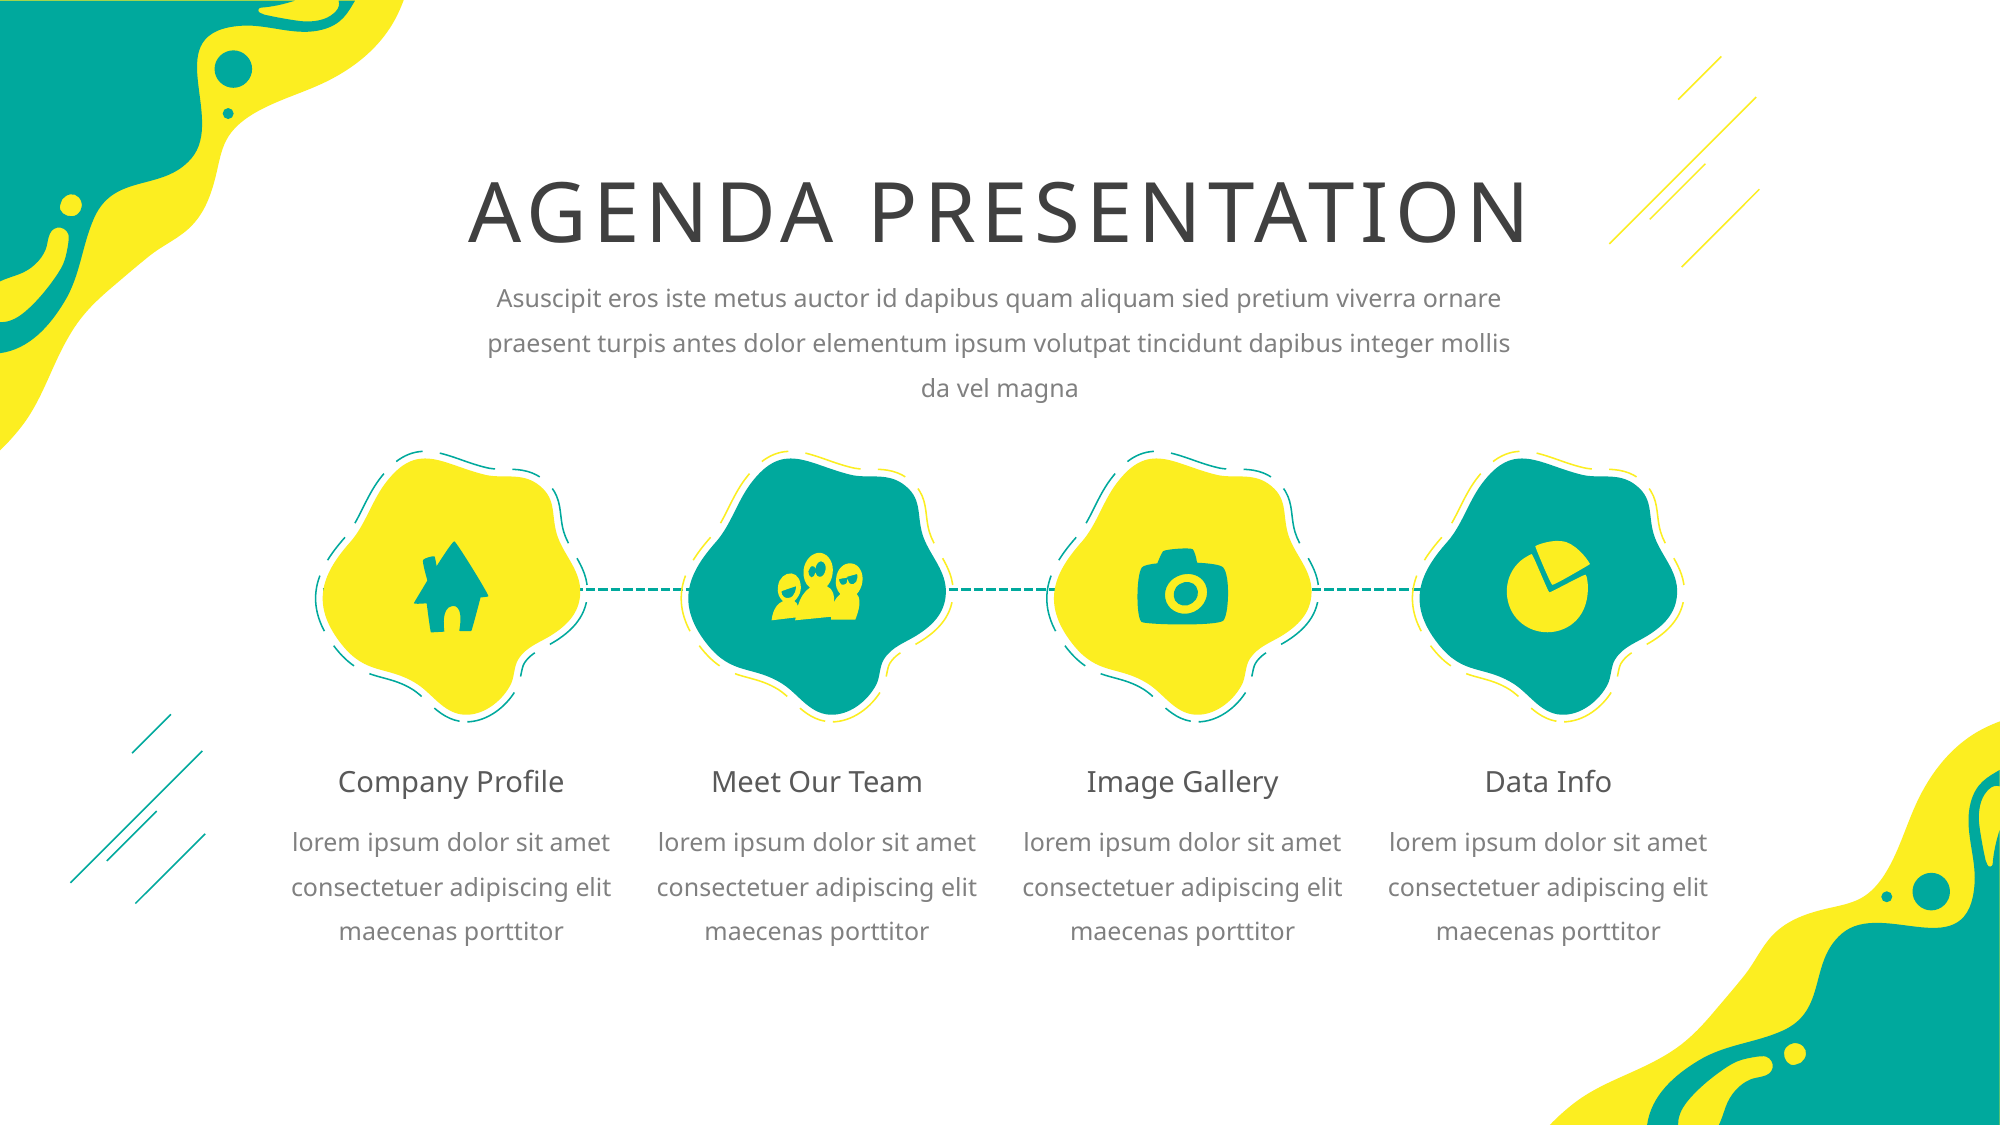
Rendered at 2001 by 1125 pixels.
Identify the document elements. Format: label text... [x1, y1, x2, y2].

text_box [1609, 56, 1760, 268]
text_box [777, 573, 801, 589]
text_box [1137, 548, 1228, 589]
text_box [1419, 458, 1678, 715]
text_box Company Profile [323, 756, 580, 806]
text_box [1506, 590, 1588, 633]
text_box [835, 563, 863, 589]
text_box AGENDA PRESENTATION [468, 159, 1531, 260]
text_box [681, 590, 954, 722]
text_box lorem ipsum dolor sit amet consectetuer adipiscing elit maecenas porttitor [271, 803, 632, 954]
text_box [1137, 590, 1229, 625]
text_box Image Gallery [1072, 756, 1294, 806]
text_box Meet Our Team [696, 756, 938, 806]
text_box [1053, 590, 1312, 715]
text_box [0, 0, 355, 354]
text_box Data Info [1469, 756, 1628, 806]
text_box [688, 590, 946, 715]
text_box [803, 552, 833, 589]
text_box lorem ipsum dolor sit amet consectetuer adipiscing elit maecenas porttitor [637, 803, 997, 954]
text_box lorem ipsum dolor sit amet consectetuer adipiscing elit maecenas porttitor [1003, 803, 1363, 954]
text_box Asuscipit eros iste metus auctor id dapibus quam aliquam sied pretium viverra ornare praesent turpis antes dolor elementum ipsum volutpat tincidunt dapibus integer mollis da vel magna [482, 267, 1518, 403]
text_box [681, 451, 954, 589]
text_box [1506, 554, 1548, 589]
text_box [771, 590, 860, 621]
text_box [1412, 451, 1685, 722]
text_box [422, 541, 485, 589]
text_box [323, 458, 581, 589]
text_box [1046, 590, 1319, 722]
text_box [689, 458, 946, 589]
text_box [1054, 458, 1312, 589]
text_box [1556, 574, 1588, 589]
text_box [322, 590, 581, 715]
text_box [0, 0, 404, 451]
text_box [1047, 451, 1319, 589]
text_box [70, 714, 206, 904]
text_box [413, 590, 489, 633]
text_box lorem ipsum dolor sit amet consectetuer adipiscing elit maecenas porttitor [1368, 803, 1729, 954]
text_box [1535, 540, 1590, 585]
text_box [1647, 769, 2000, 1125]
text_box [315, 451, 588, 722]
text_box [1549, 721, 2000, 1125]
